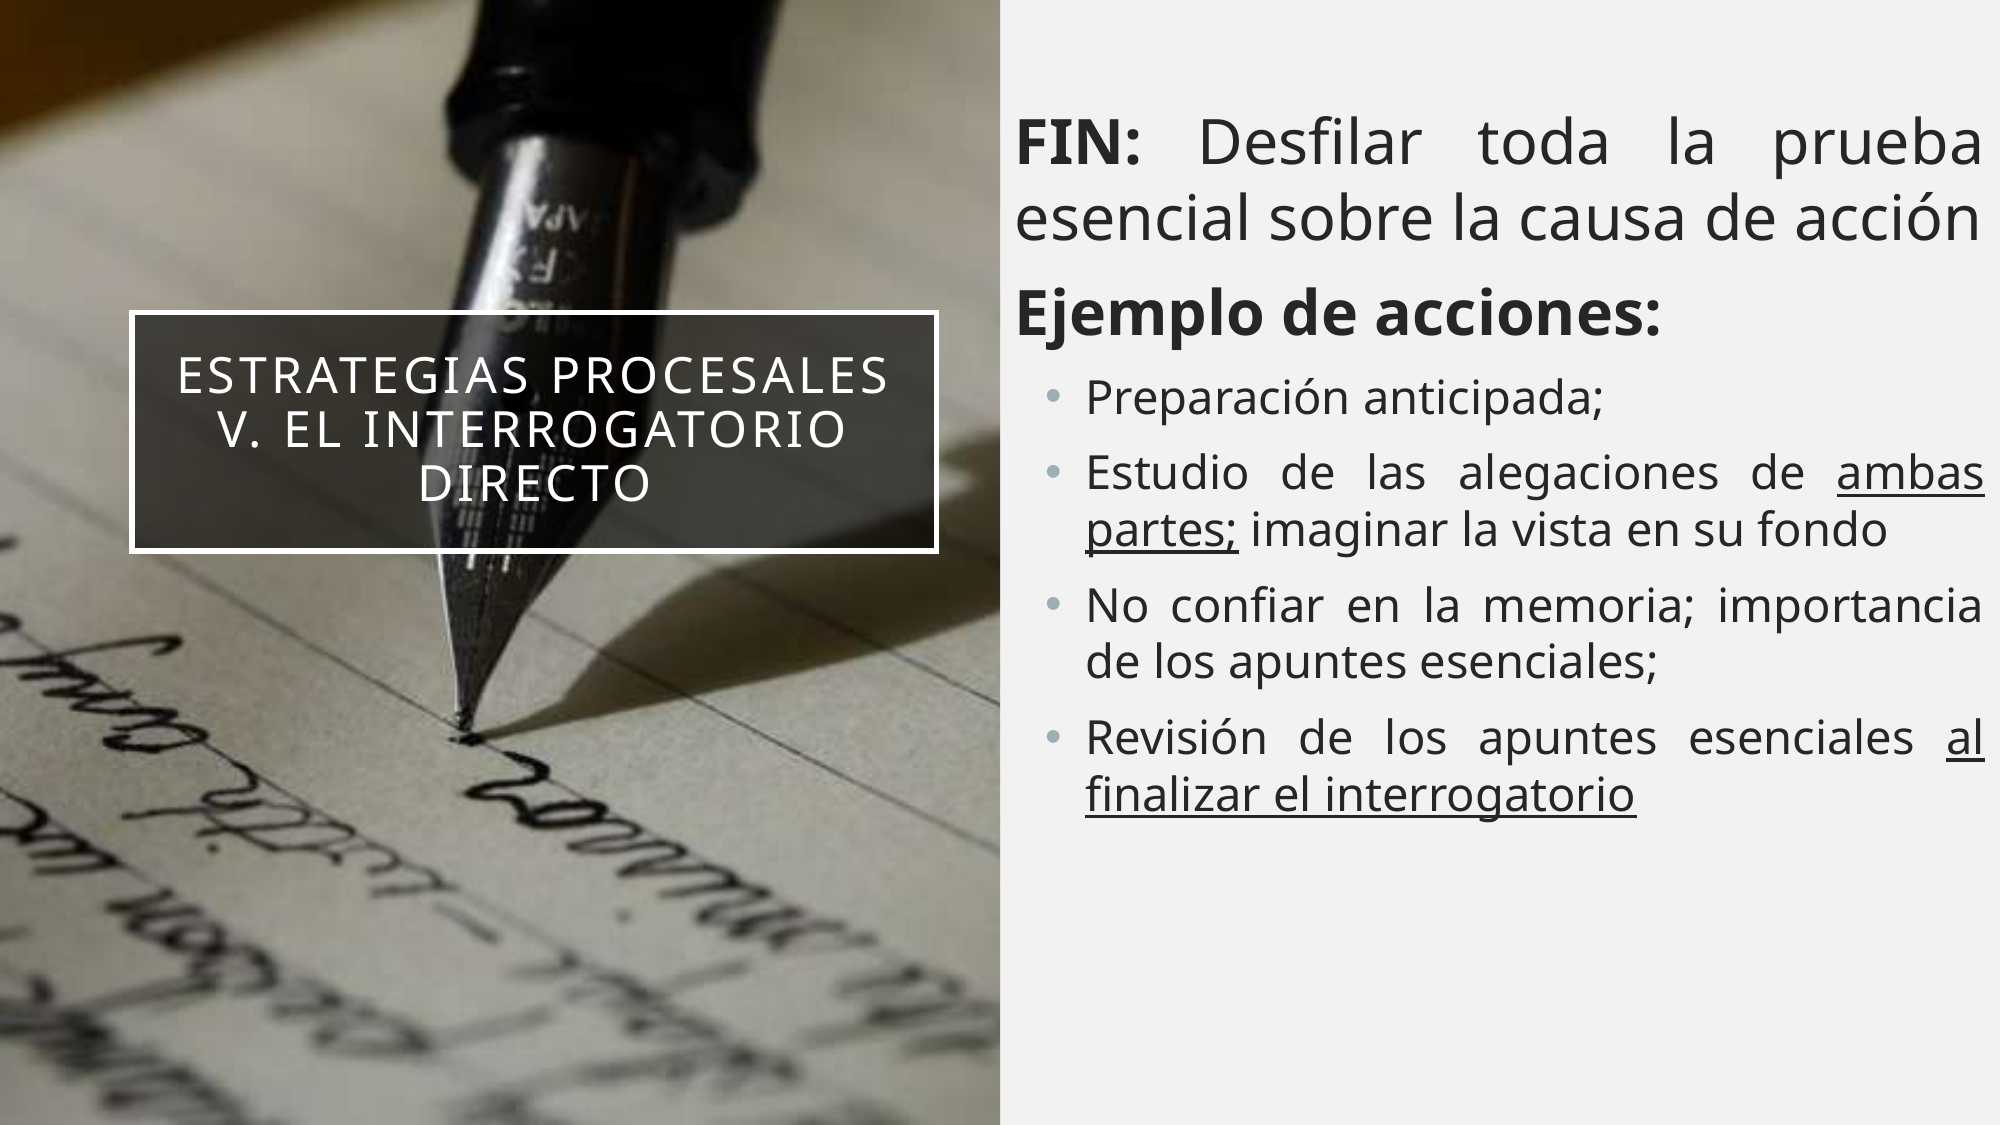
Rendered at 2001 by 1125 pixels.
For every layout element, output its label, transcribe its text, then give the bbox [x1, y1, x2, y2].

picture [0, 0, 1001, 1125]
list FIN: Desfilar toda la prueba esencial sobre la causa de acción Ejemplo de acciones: Preparación anticipada; Estudio de las alegaciones de ambas partes; imaginar la vista en su fondo No confiar en la memoria; importancia de los apuntes esenciales; Revisión de los apuntes esenciales al finalizar el interrogatorio [1001, 0, 2000, 1125]
